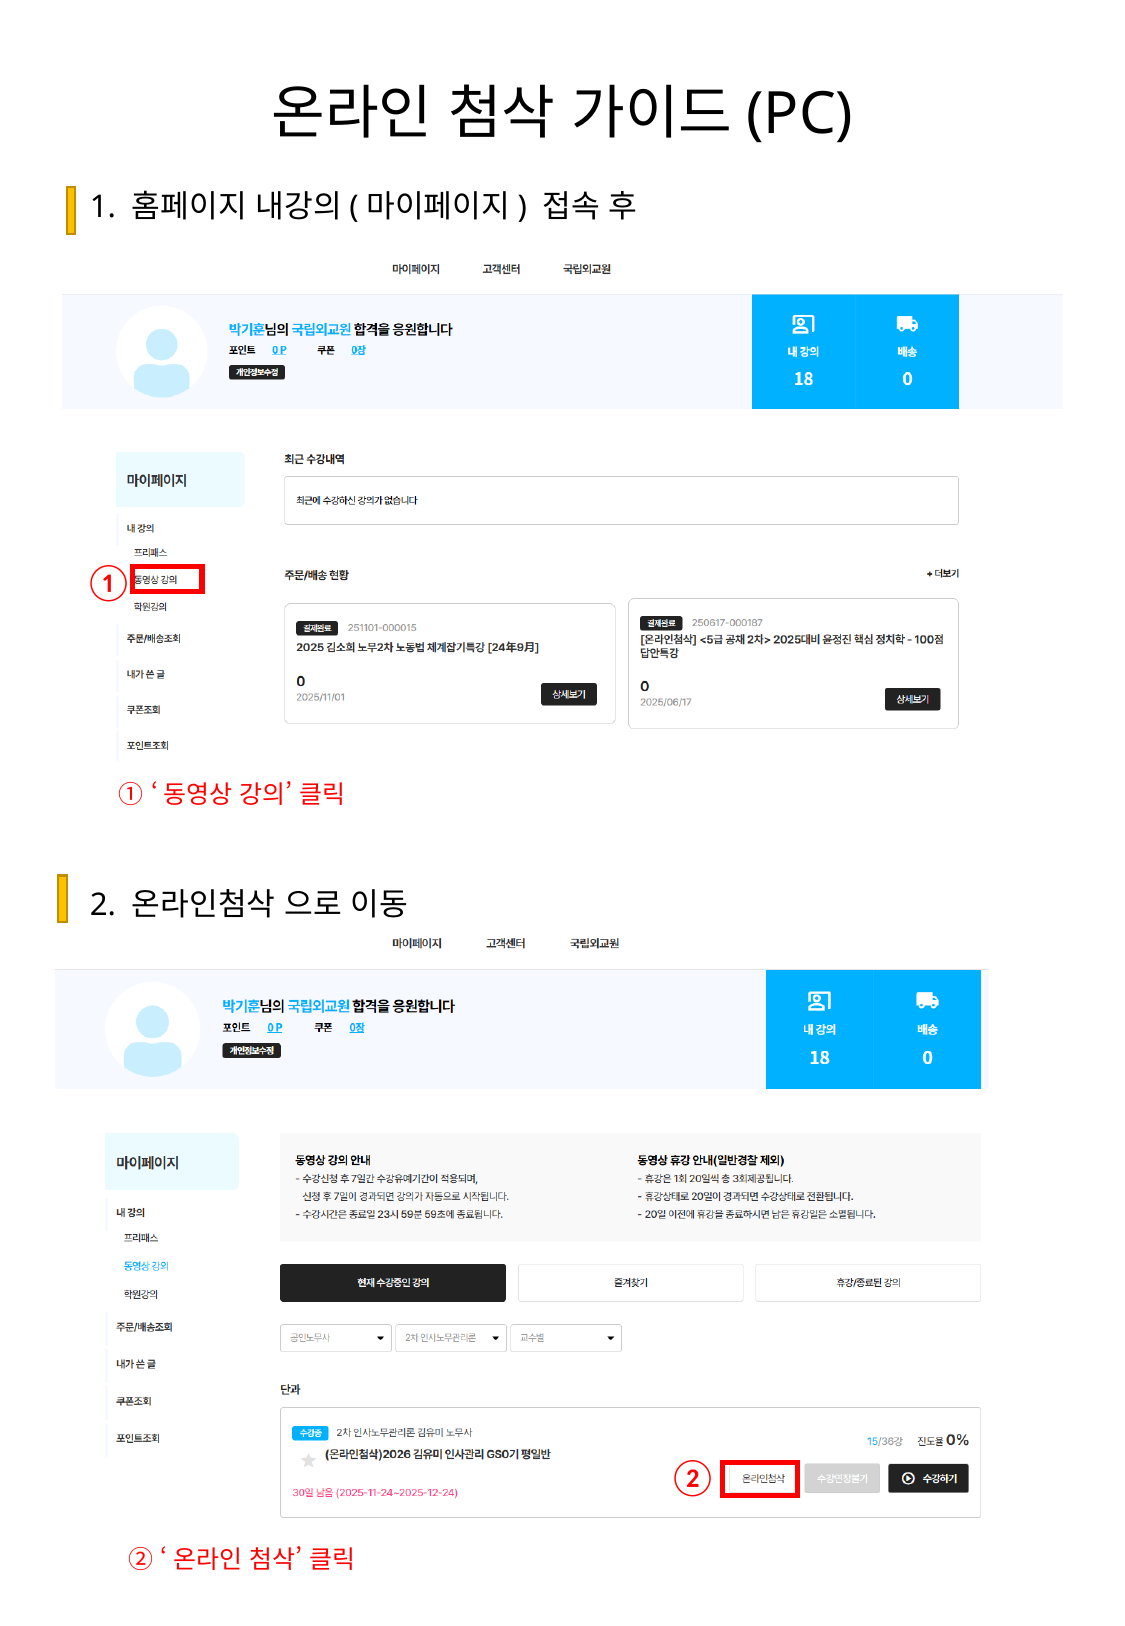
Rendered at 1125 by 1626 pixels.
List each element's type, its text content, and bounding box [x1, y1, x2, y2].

text_box [57, 874, 68, 922]
picture [62, 249, 1063, 761]
text_box [66, 186, 76, 235]
text_box 온라인 첨삭 가이드(PC) [235, 67, 890, 153]
text_box 2. 온라인첨삭 으로 이동 [74, 876, 1017, 929]
text_box ① ‘동영상 강의’ 클릭 [104, 761, 1061, 816]
picture [55, 922, 989, 1528]
text_box 1. 홈페이지 내강의(마이페이지) 접속 후 [74, 179, 1017, 232]
text_box ② ‘온라인 첨삭’ 클릭 [113, 1521, 1070, 1581]
